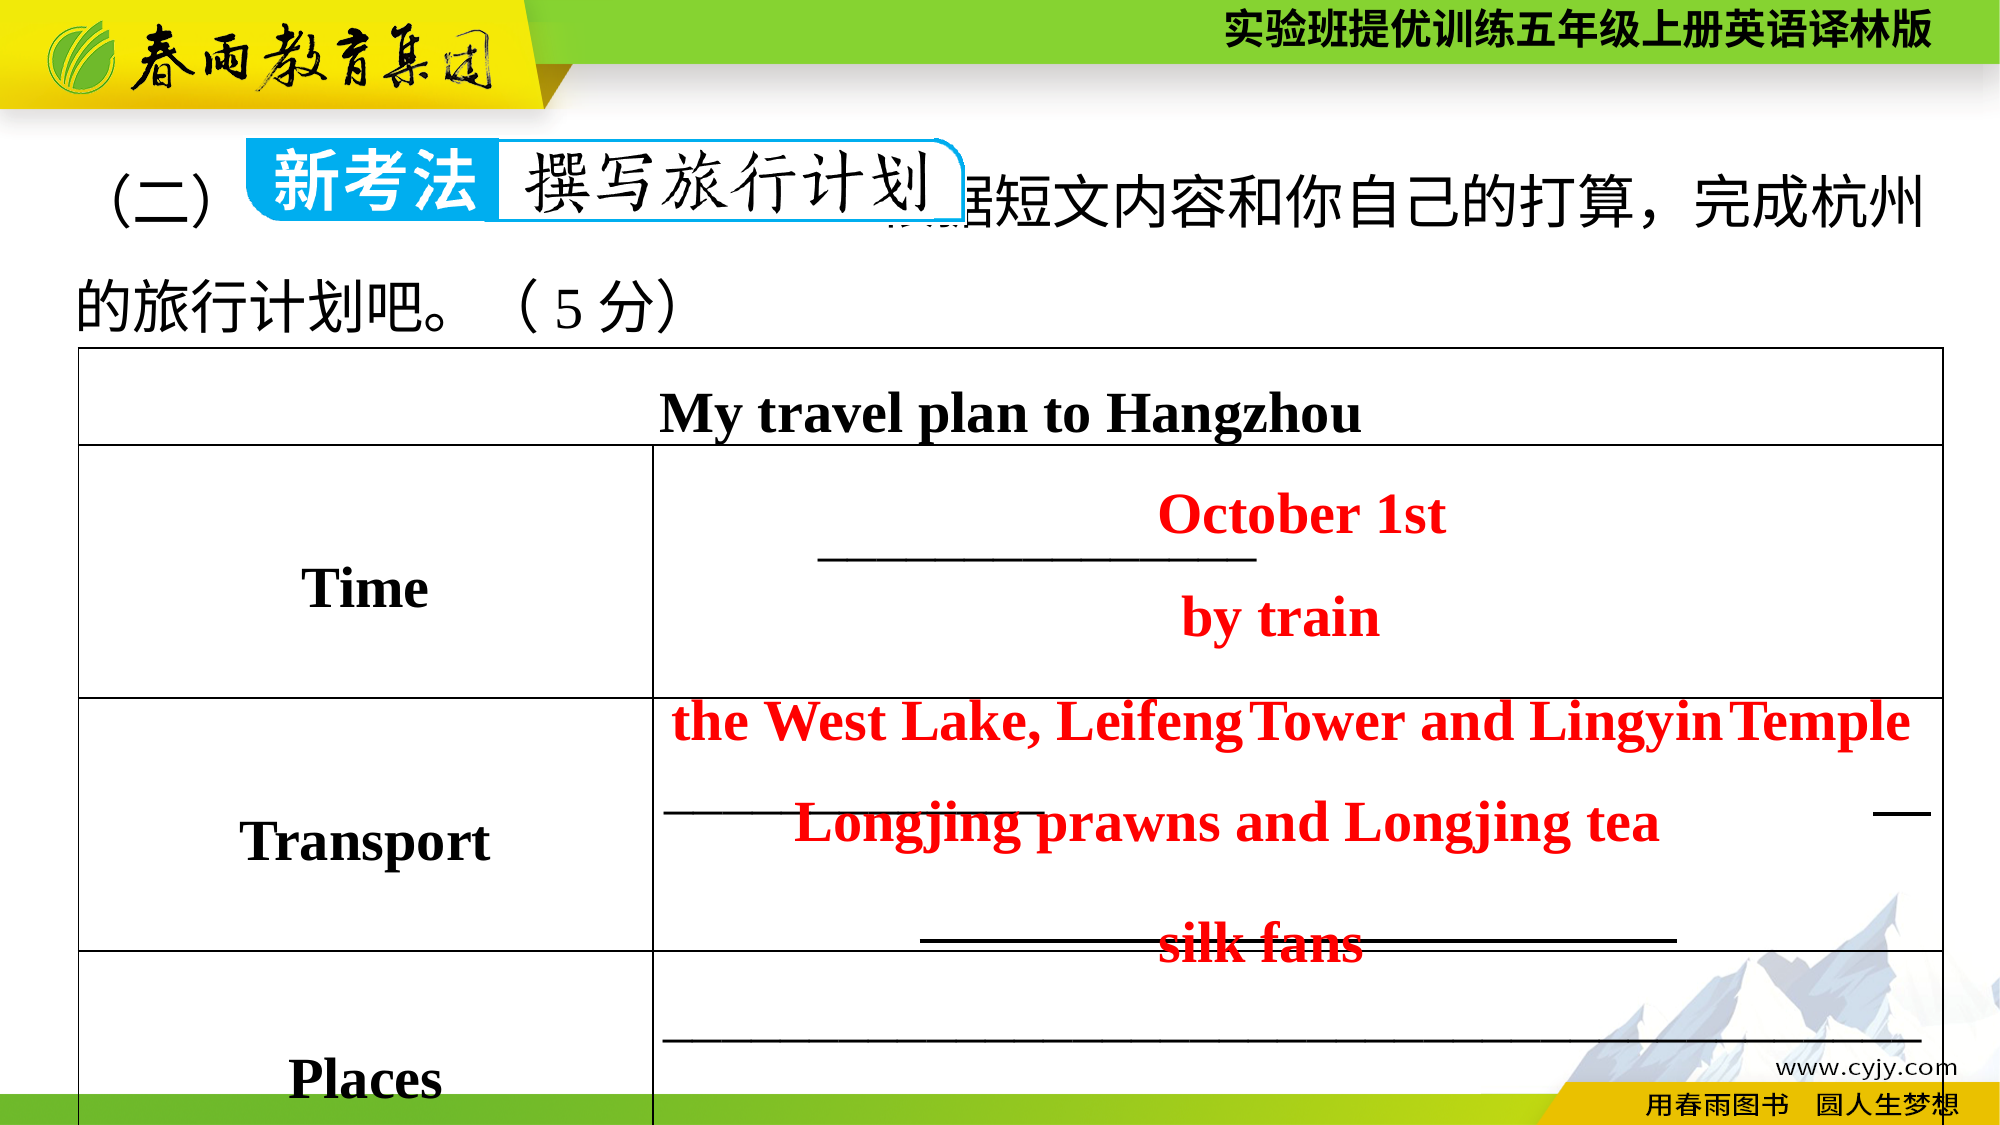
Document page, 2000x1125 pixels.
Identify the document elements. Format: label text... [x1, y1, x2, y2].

text_box Longjing prawns and Longjing tea [779, 776, 1676, 861]
list （二） 根据短文内容和你自己的打算，完成杭州的旅行计划吧。（5分） [59, 122, 1944, 337]
table_cell _______________ [654, 446, 1942, 697]
table_header My travel plan to Hangzhou [79, 349, 1942, 444]
table_cell Time [79, 446, 652, 697]
text_box the West Lake, Leifeng Tower and Lingyin Temple [656, 674, 1958, 760]
text_box by train [1166, 571, 1396, 656]
table_cell _____________ [654, 699, 1942, 950]
picture [0, 0, 2000, 1125]
table_cell Places [79, 952, 652, 1125]
table_cell Transport [79, 699, 652, 950]
text_box October 1st [1142, 468, 1463, 553]
text_box silk fans [1143, 896, 1380, 982]
table_cell ___________________________________________ [654, 952, 1942, 1125]
